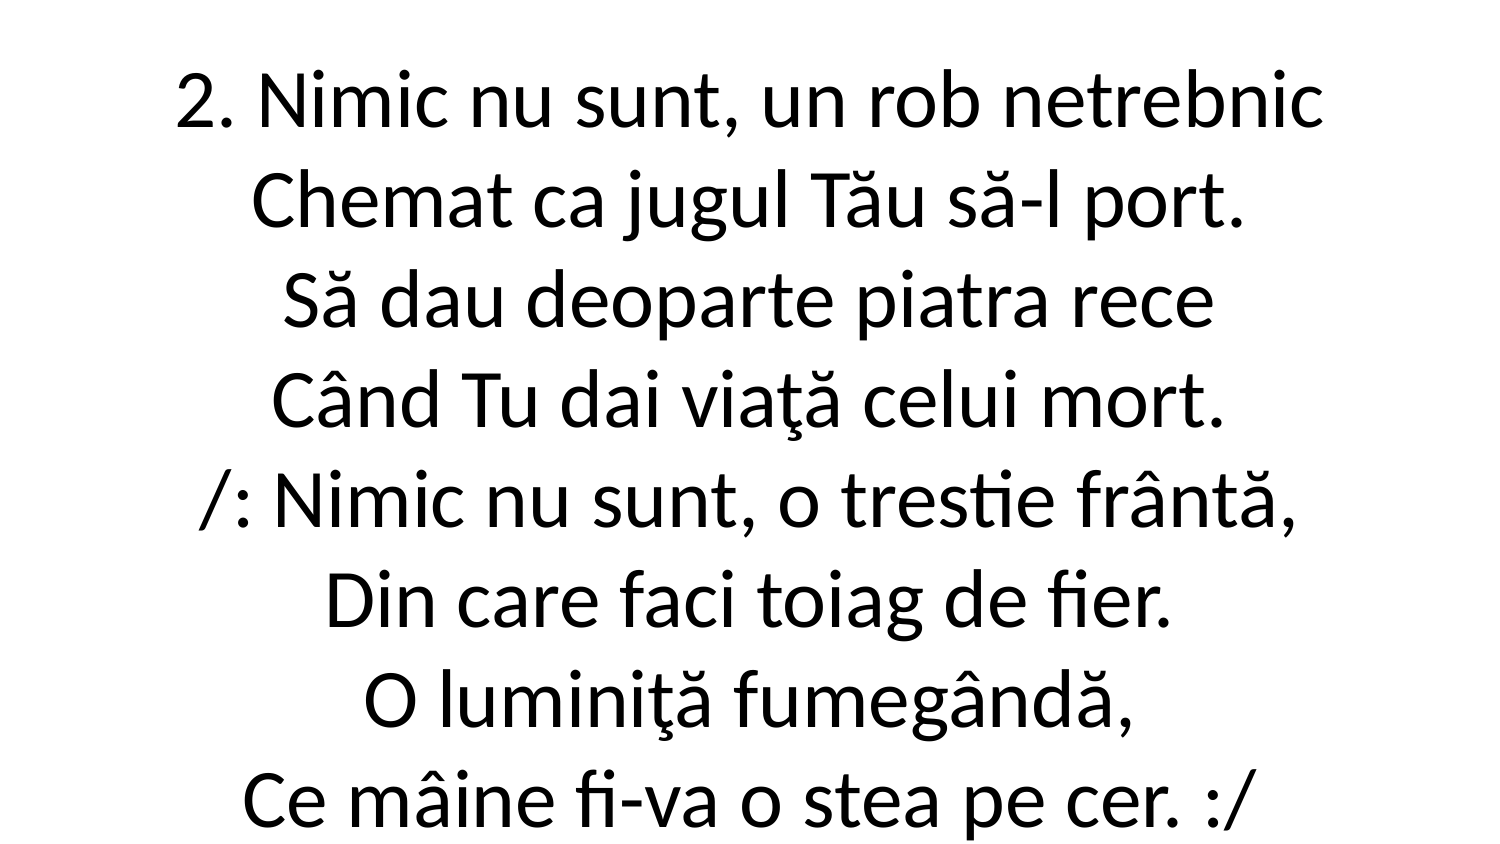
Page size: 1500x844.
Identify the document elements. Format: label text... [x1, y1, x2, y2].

text_box 2. Nimic nu sunt, un rob netrebnic Chemat ca jugul Tău să-l port. Să dau deoparte piatra rece Când Tu dai viaţă celui mort. /: Nimic nu sunt, o trestie frântă, Din care faci toiag de fier. O luminiţă fumegândă, Ce mâine fi-va o stea pe cer. :/ [159, 0, 1341, 844]
